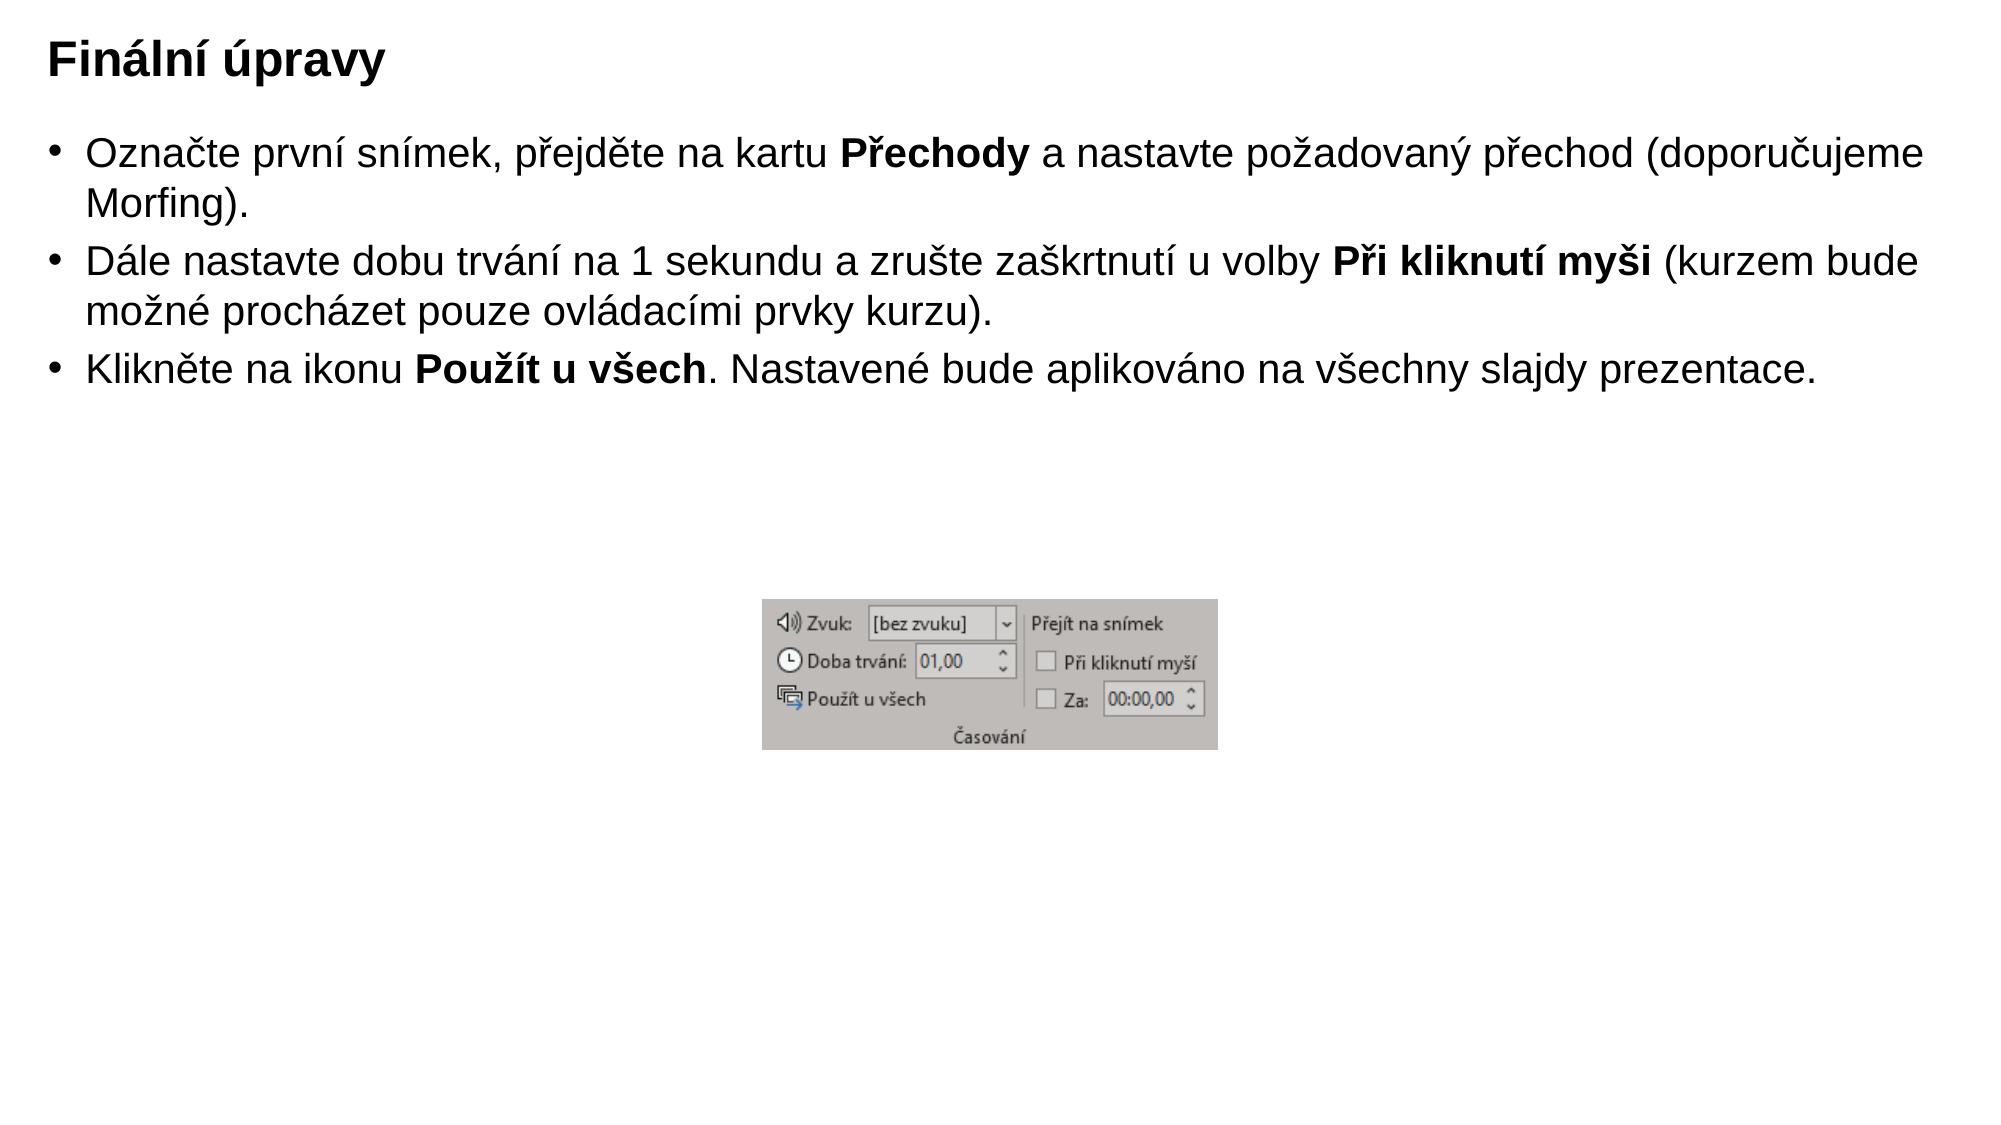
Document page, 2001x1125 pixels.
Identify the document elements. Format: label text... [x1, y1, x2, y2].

picture [762, 599, 1218, 750]
title Finální úpravy [33, 11, 1967, 110]
list Označte první snímek, přejděte na kartu Přechody a nastavte požadovaný přechod (doporučujeme Morfing). Dále nastavte dobu trvání na 1 sekundu a zrušte zaškrtnutí u volby Při kliknutí myši (kurzem bude možné procházet pouze ovládacími prvky kurzu). Klikněte na ikonu Použít u všech. Nastavené bude aplikováno na všechny slajdy prezentace. [33, 118, 1967, 1081]
